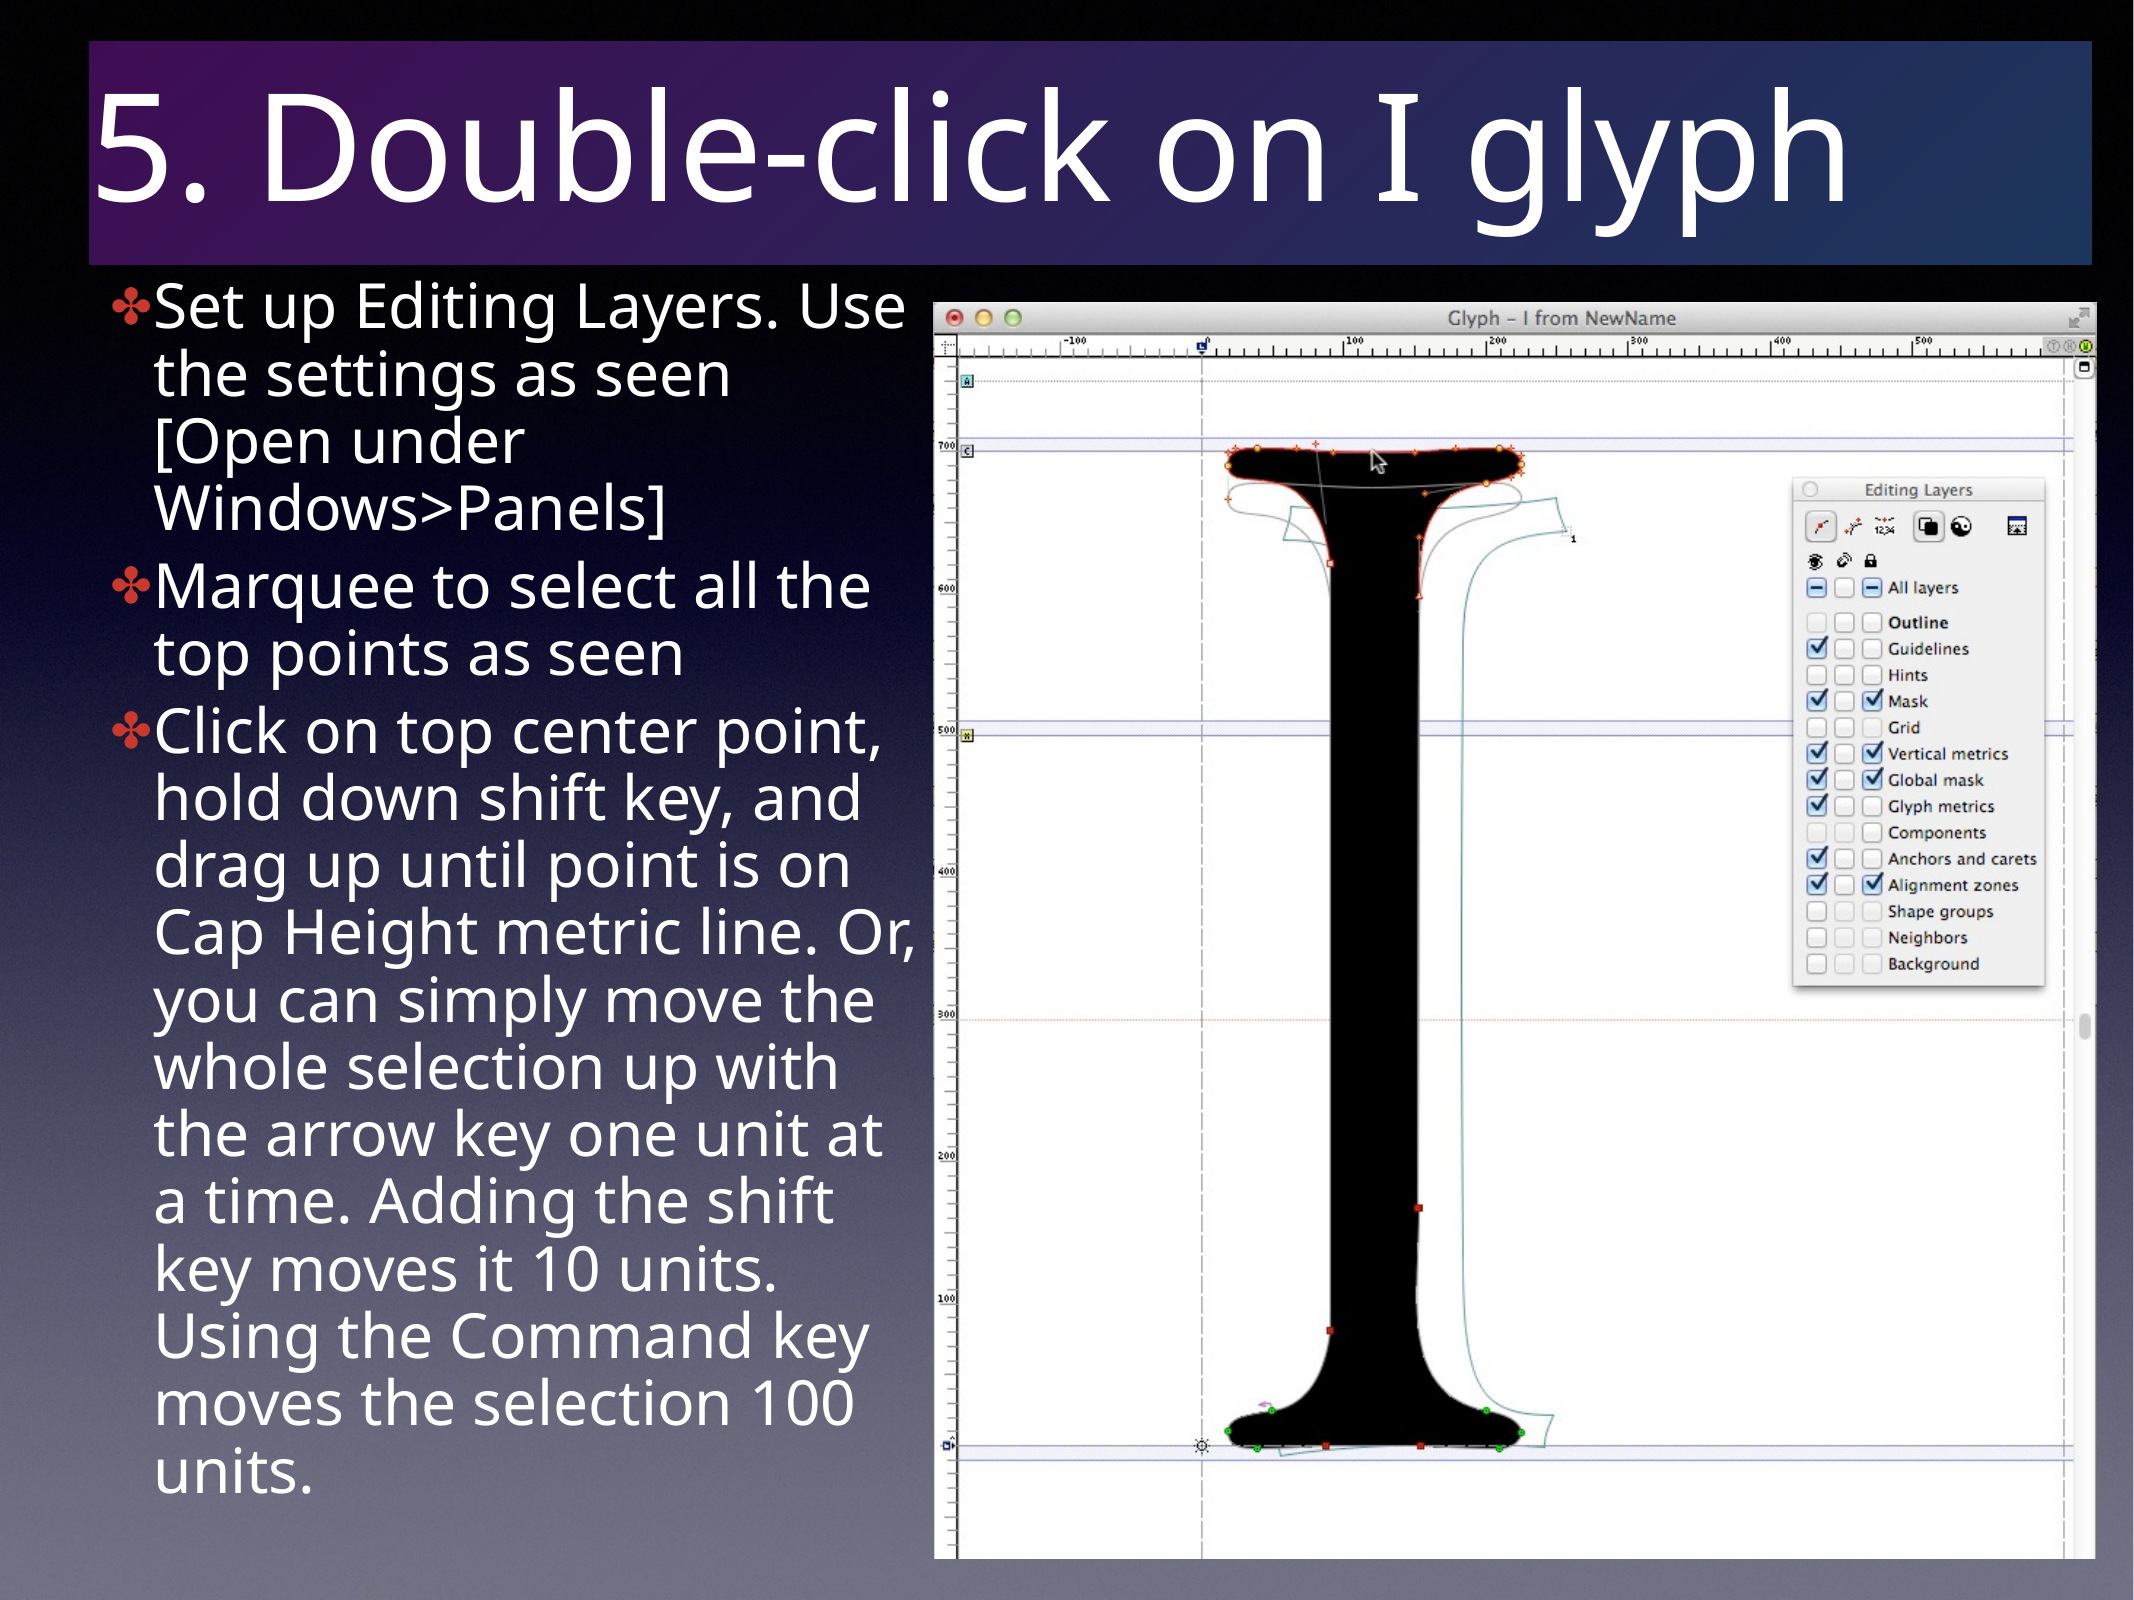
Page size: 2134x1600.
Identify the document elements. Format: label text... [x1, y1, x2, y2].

title 5. Double-click on I glyph [89, 41, 2093, 266]
list Set up Editing Layers. Use the settings as seen [Open under Windows>Panels] Marquee to select all the top points as seen Click on top center point, hold down shift key, and drag up until point is on Cap Height metric line. Or, you can simply move the whole selection up with the arrow key one unit at a time. Adding the shift key moves it 10 units. Using the Command key moves the selection 100 units. [89, 274, 922, 1247]
picture [0, 0, 2134, 1600]
